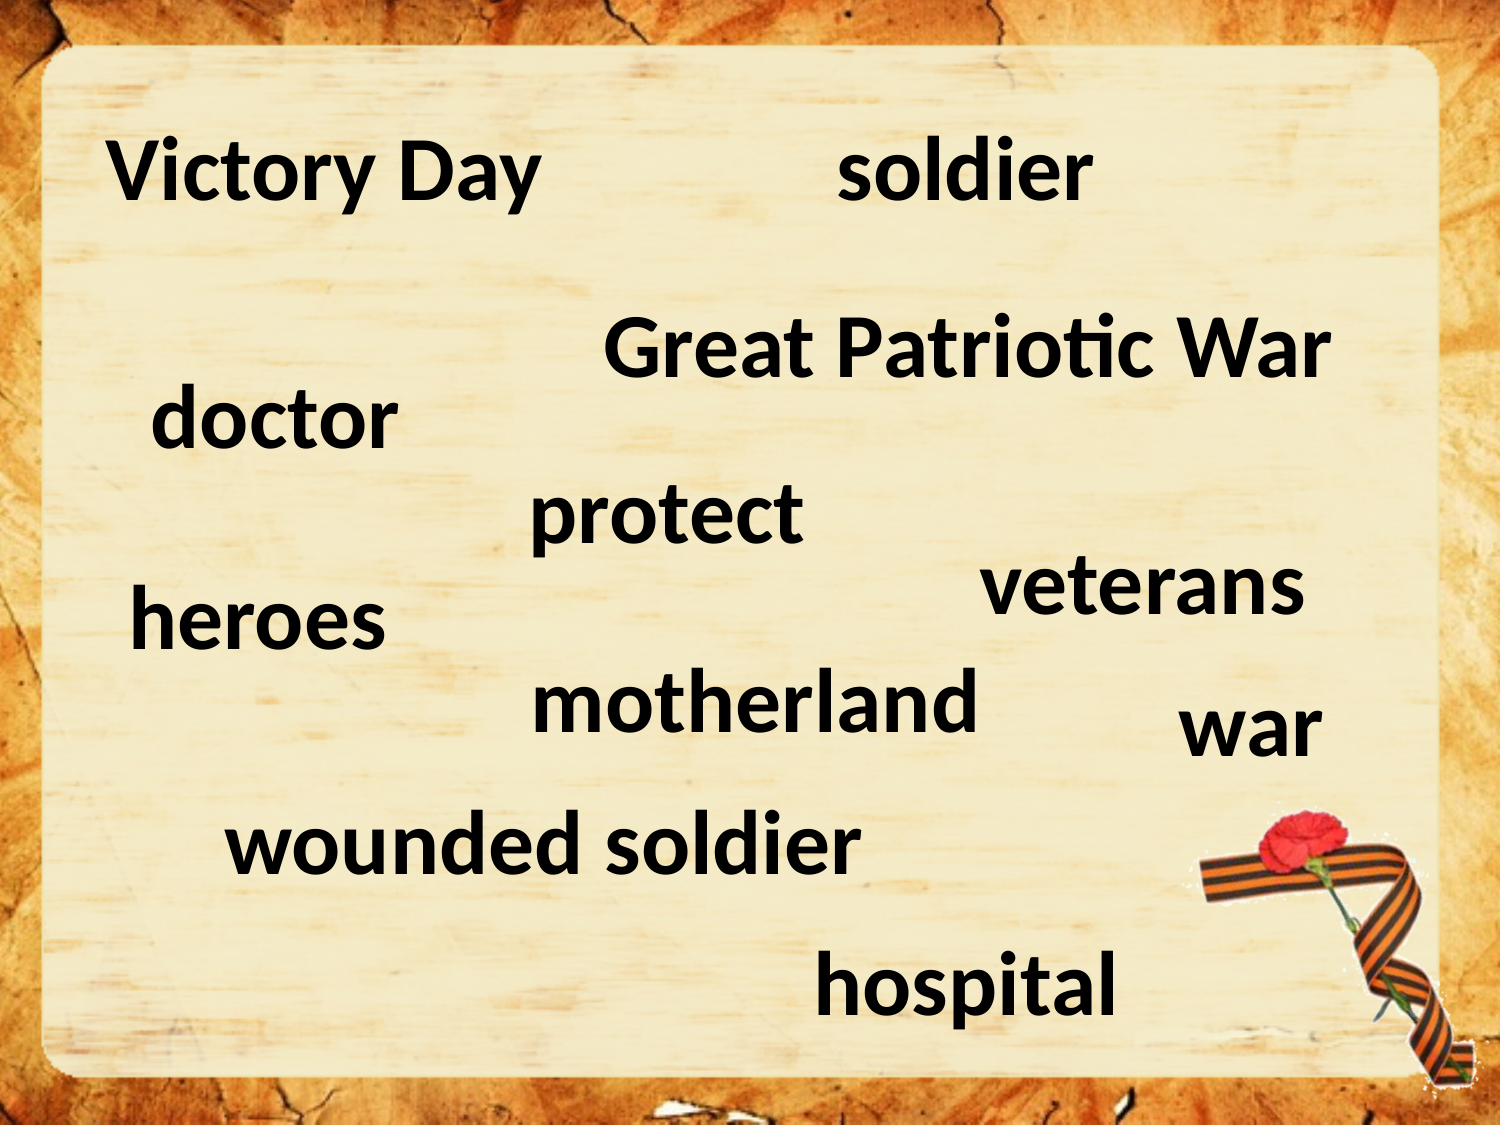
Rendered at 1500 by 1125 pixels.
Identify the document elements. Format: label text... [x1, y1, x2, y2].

text_box hospital [798, 916, 1134, 1042]
text_box Victory Day [90, 101, 559, 227]
text_box wounded soldier [209, 775, 879, 900]
text_box soldier [822, 101, 1111, 227]
text_box veterans [964, 515, 1321, 640]
text_box doctor [135, 349, 572, 475]
text_box motherland [515, 633, 996, 758]
text_box protect [513, 444, 950, 569]
text_box Great Patriotic War [588, 278, 1350, 404]
text_box heroes [113, 550, 403, 676]
picture [0, 0, 1500, 1125]
text_box war [1164, 656, 1340, 782]
